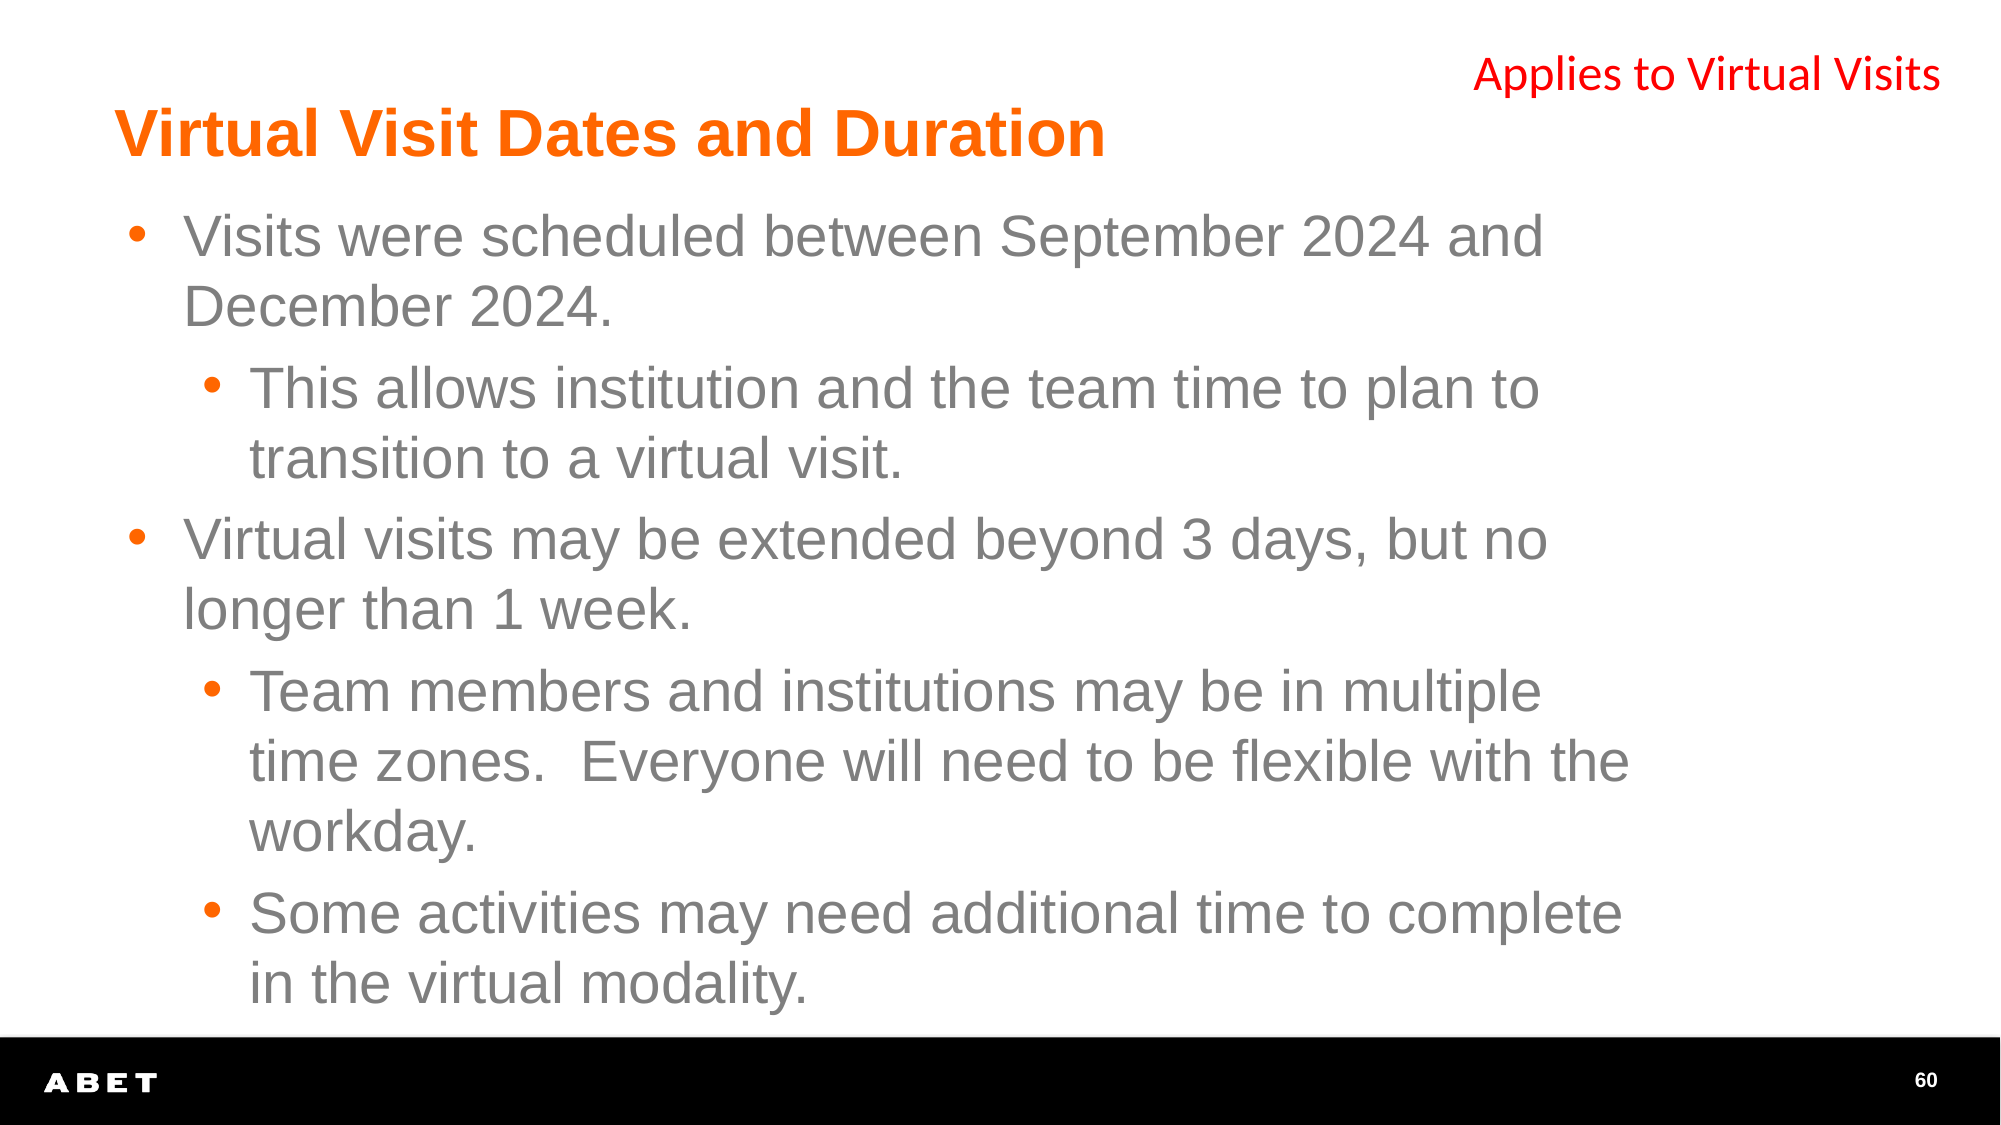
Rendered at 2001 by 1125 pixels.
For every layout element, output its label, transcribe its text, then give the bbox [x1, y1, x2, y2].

list Visits were scheduled between September 2024 and December 2024. This allows institution and the team time to plan to transition to a virtual visit. Virtual visits may be extended beyond 3 days, but no longer than 1 week. Team members and institutions may be in multiple time zones. Everyone will need to be flexible with the workday. Some activities may need additional time to complete in the virtual modality. [112, 190, 1675, 950]
picture [16, 1052, 184, 1113]
title Virtual Visit Dates and Duration [99, 82, 1900, 213]
text_box Applies to Virtual Visits [1458, 32, 1957, 108]
